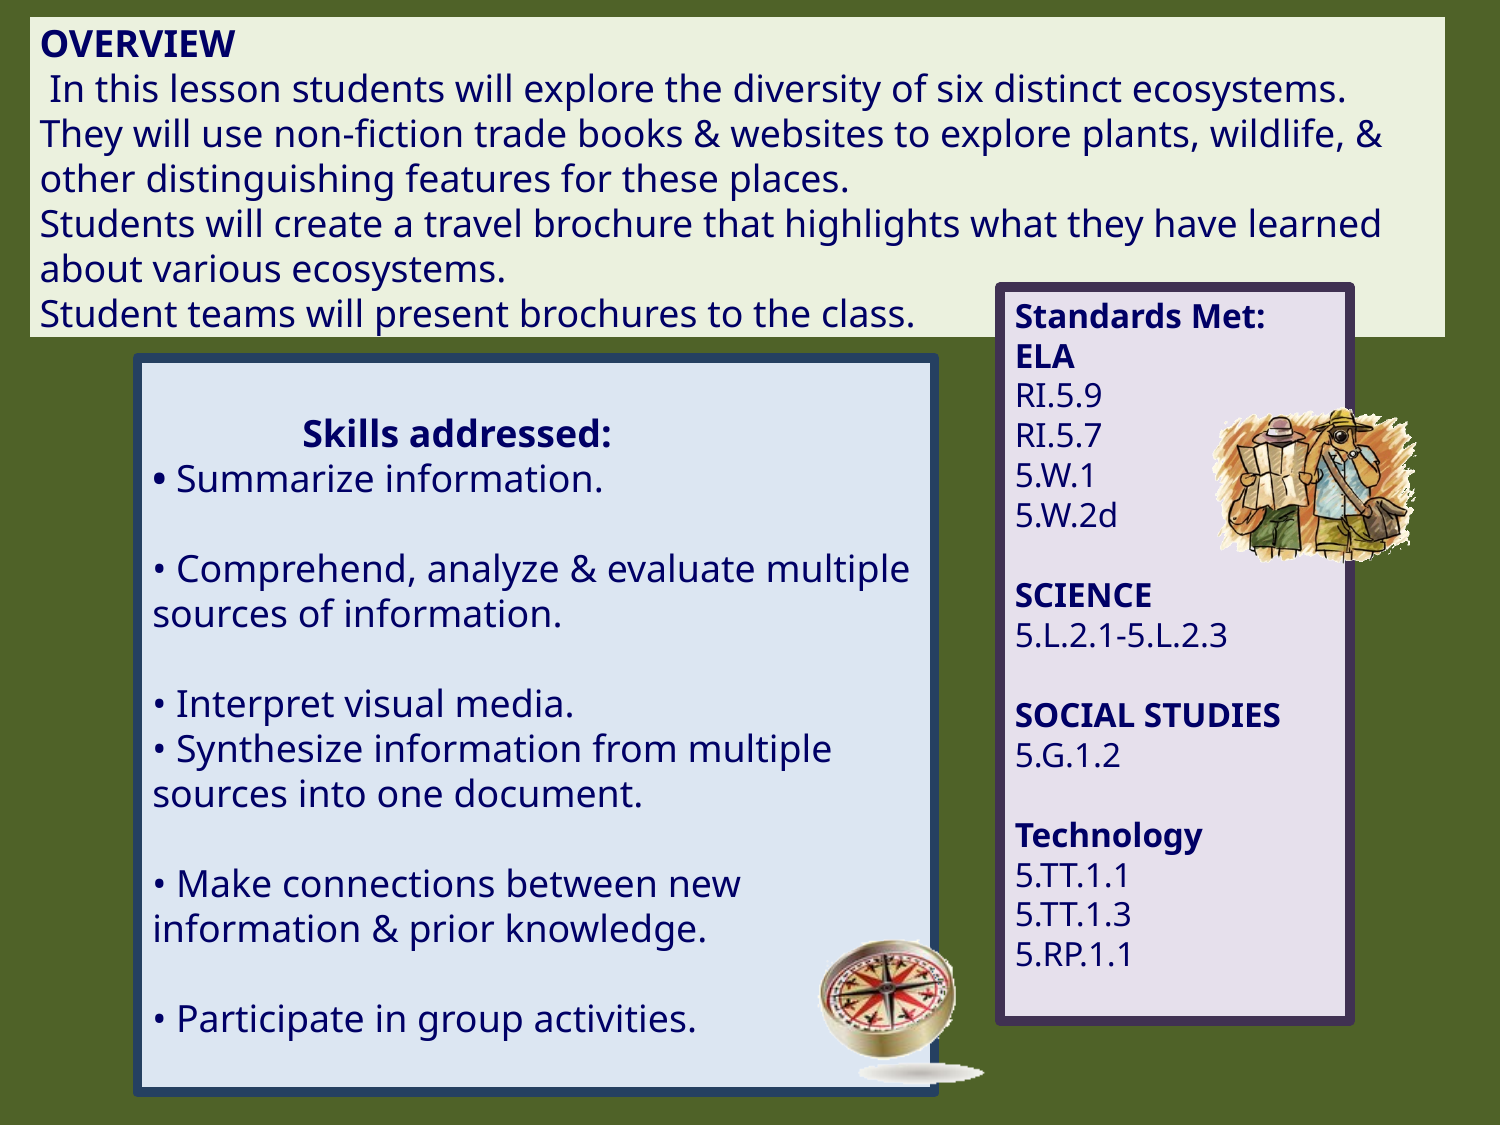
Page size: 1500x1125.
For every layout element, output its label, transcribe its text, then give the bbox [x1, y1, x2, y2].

text_box OVERVIEW In this lesson students will explore the diversity of six distinct ecosystems. They will use non-fiction trade books & websites to explore plants, wildlife, & other distinguishing features for these places. Students will create a travel brochure that highlights what they have learned about various ecosystems. Student teams will present brochures to the class. [24, 12, 1450, 343]
text_box Skills addressed: • Summarize information. • Comprehend, analyze & evaluate multiple sources of information. • Interpret visual media. • Synthesize information from multiple sources into one document. • Make connections between new information & prior knowledge. • Participate in group activities. [137, 357, 935, 1093]
text_box Standards Met: ELA RI.5.9 RI.5.7 5.W.1 5.W.2d SCIENCE 5.L.2.1-5.L.2.3 SOCIAL STUDIES 5.G.1.2 Technology 5.TT.1.1 5.TT.1.3 5.RP.1.1 [999, 287, 1350, 1021]
picture [799, 899, 1026, 1125]
picture [1199, 374, 1426, 596]
